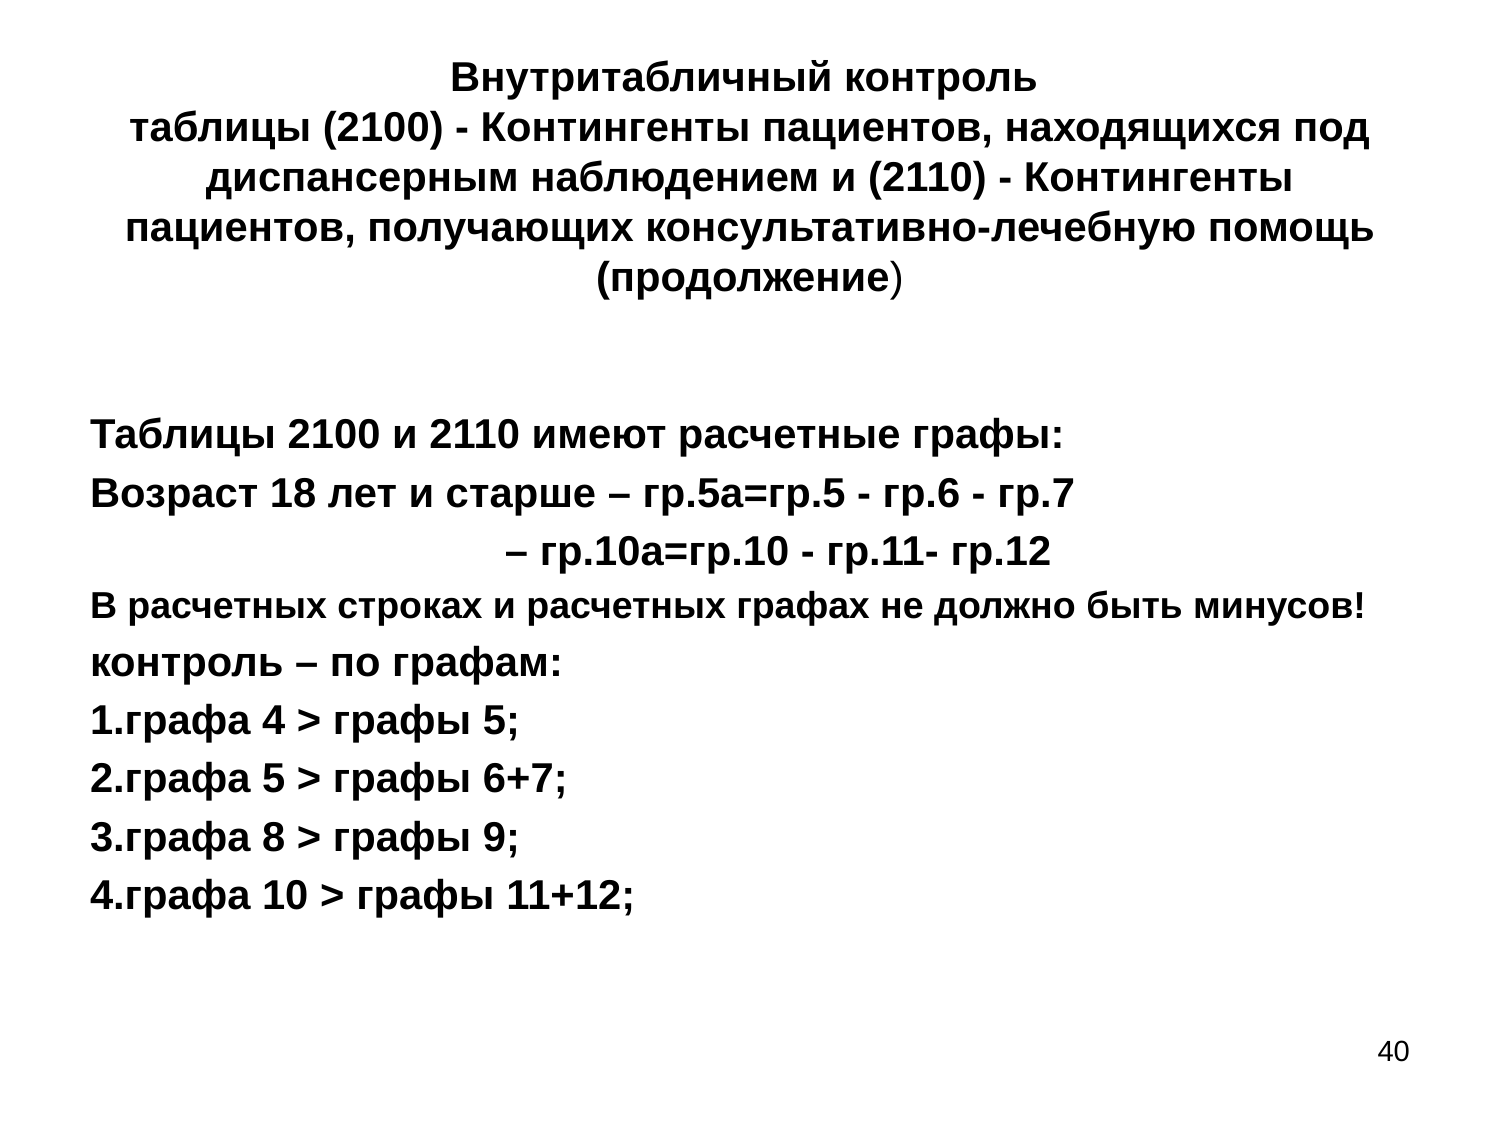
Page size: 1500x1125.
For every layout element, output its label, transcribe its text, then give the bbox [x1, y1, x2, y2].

slide_number 40 [1074, 1024, 1425, 1103]
list Таблицы 2100 и 2110 имеют расчетные графы: Возраст 18 лет и старше – гр.5а=гр.5 - гр.6 - гр.7 – гр.10а=гр.10 - гр.11- гр.12 В расчетных строках и расчетных графах не должно быть минусов! контроль – по графам: графа 4 > графы 5; графа 5 > графы 6+7; графа 8 > графы 9; графа 10 > графы 11+12; [74, 340, 1426, 1006]
title Внутритабличный контроль таблицы (2100) - Контингенты пациентов, находящихся под диспансерным наблюдением и (2110) - Контингенты пациентов, получающих консультативно-лечебную помощь (продолжение) [74, 44, 1426, 305]
